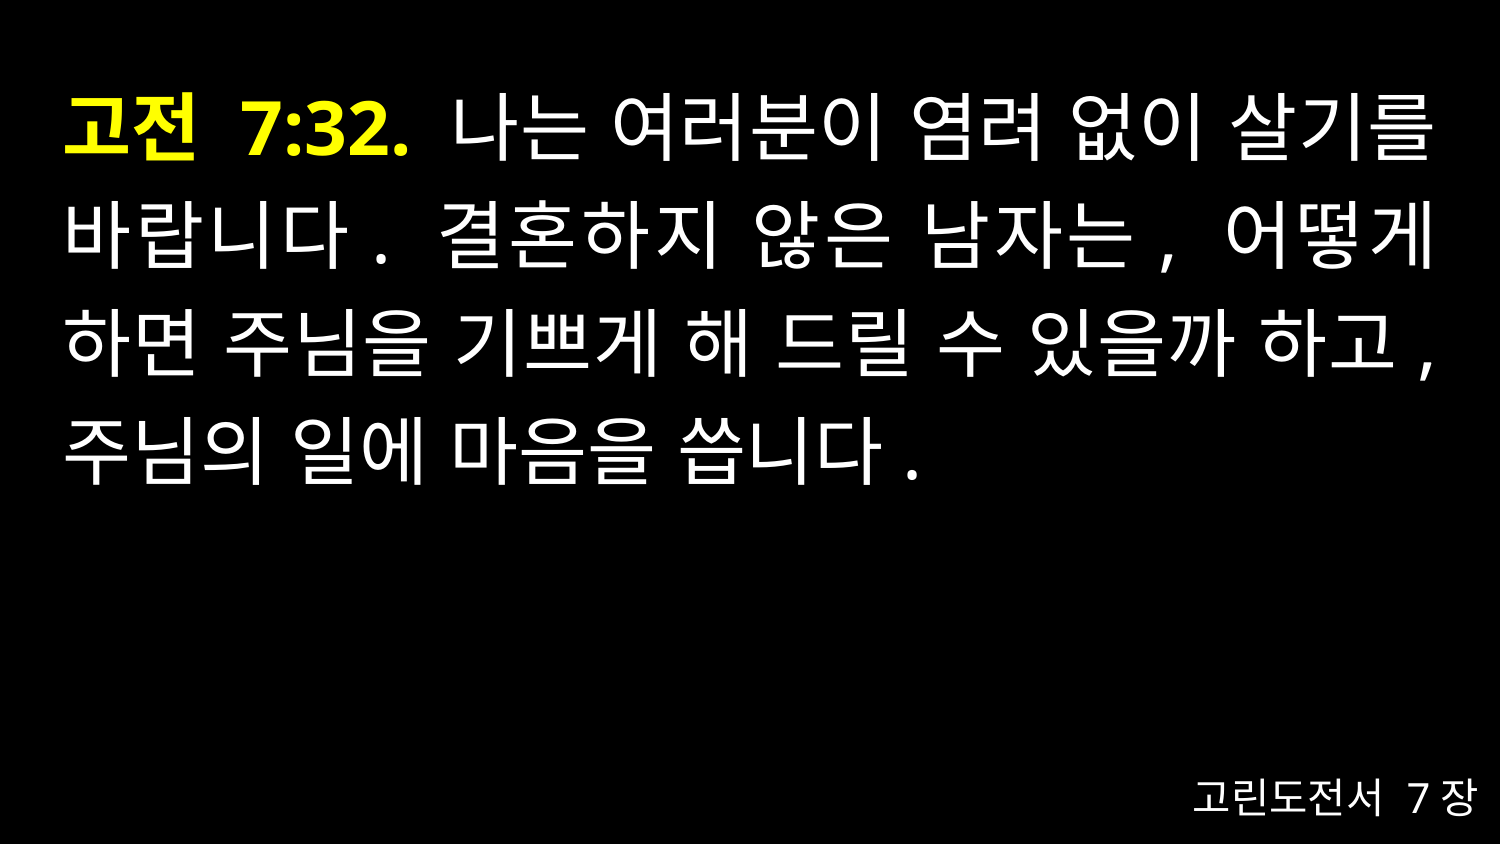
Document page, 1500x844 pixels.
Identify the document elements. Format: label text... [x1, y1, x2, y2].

title 고전 7:32. 나는 여러분이 염려 없이 살기를 바랍니다. 결혼하지 않은 남자는, 어떻게 하면 주님을 기쁘게 해 드릴 수 있을까 하고, 주님의 일에 마음을 씁니다. [0, 0, 1500, 844]
subtitle 고린도전서 7장 [916, 770, 1500, 844]
